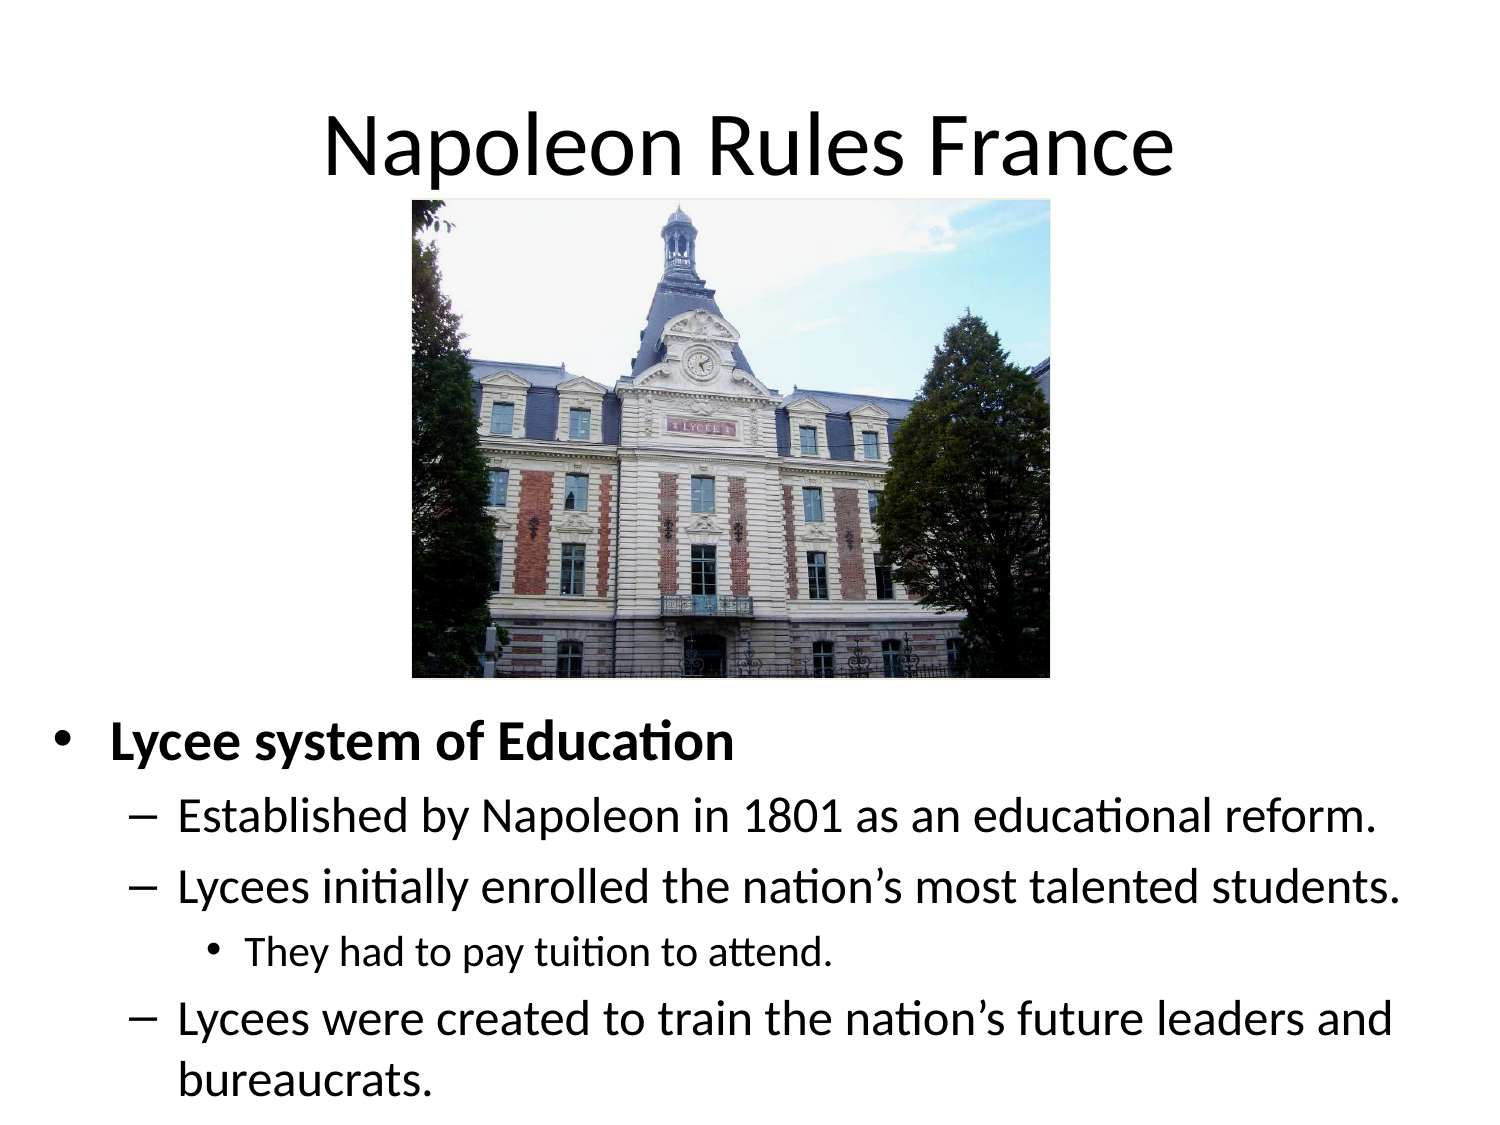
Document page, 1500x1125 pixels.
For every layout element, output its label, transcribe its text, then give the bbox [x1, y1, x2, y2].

title Napoleon Rules France [75, 45, 1425, 233]
picture [412, 199, 1051, 679]
list Lycee system of Education Established by Napoleon in 1801 as an educational reform. Lycees initially enrolled the nation’s most talented students. They had to pay tuition to attend. Lycees were created to train the nation’s future leaders and bureaucrats. [37, 695, 1438, 1125]
